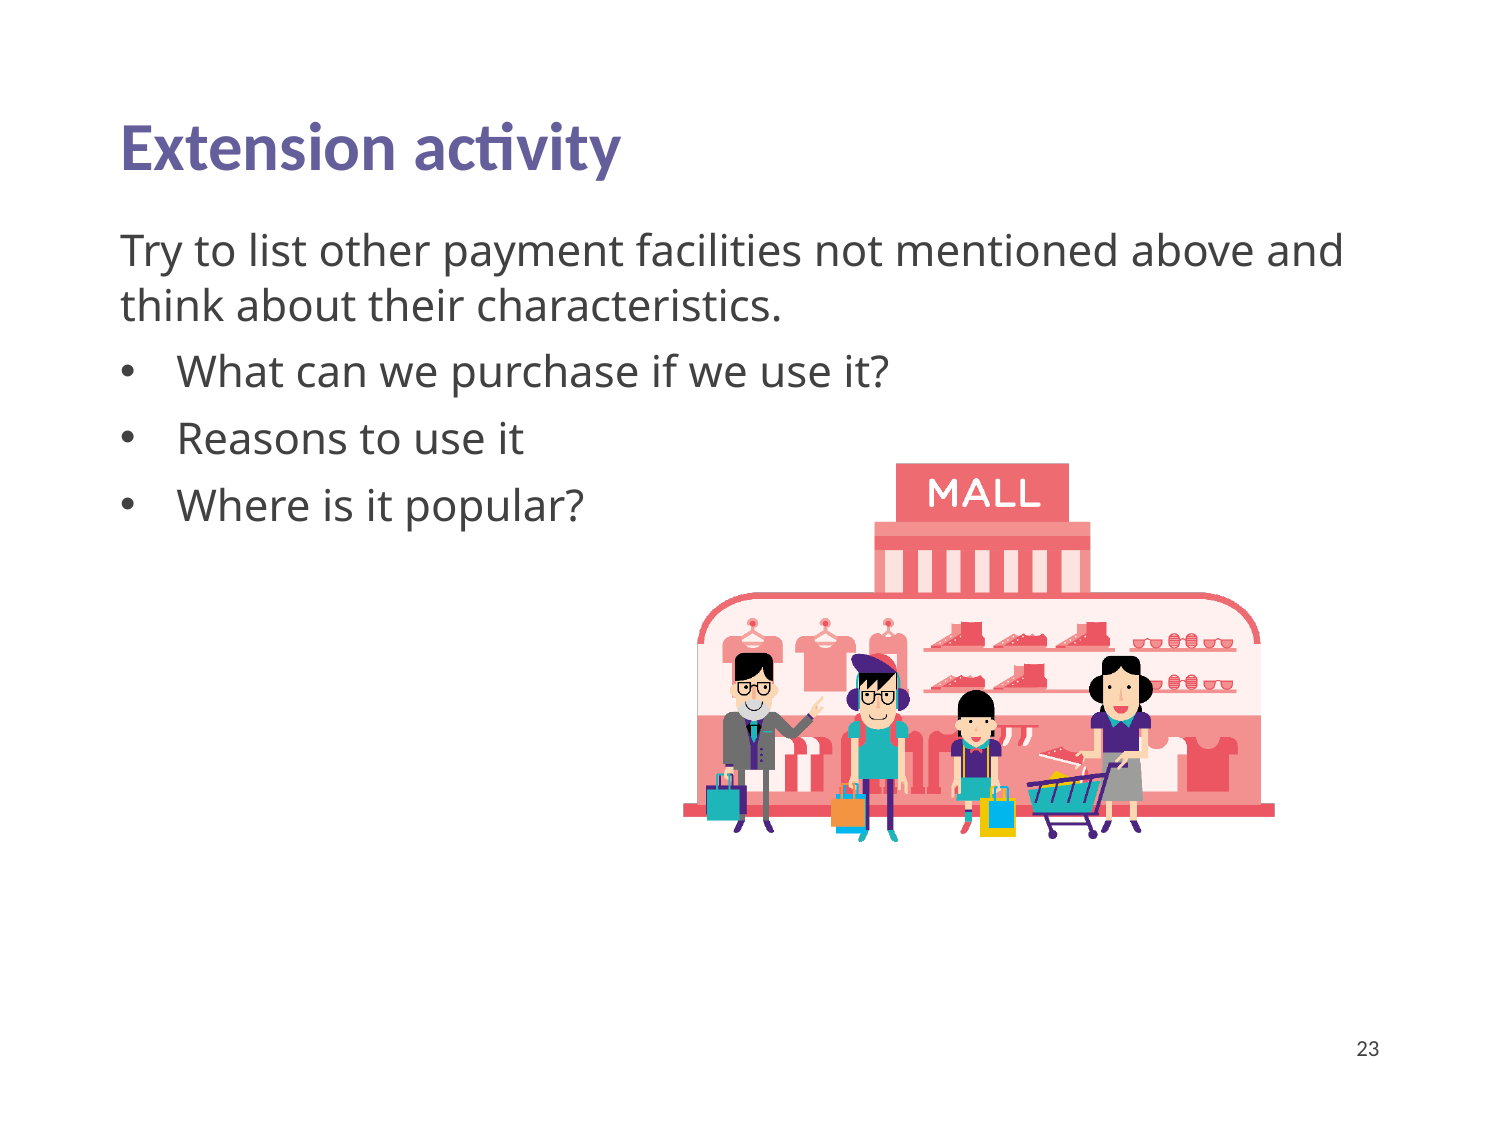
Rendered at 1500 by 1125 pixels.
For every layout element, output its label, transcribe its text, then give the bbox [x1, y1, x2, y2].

list Extension activity [119, 113, 1382, 220]
slide_number 23 [1353, 1035, 1381, 1062]
list Try to list other payment facilities not mentioned above and think about their characteristics. What can we purchase if we use it? Reasons to use it Where is it popular? [119, 220, 1381, 815]
picture [543, 327, 1395, 930]
